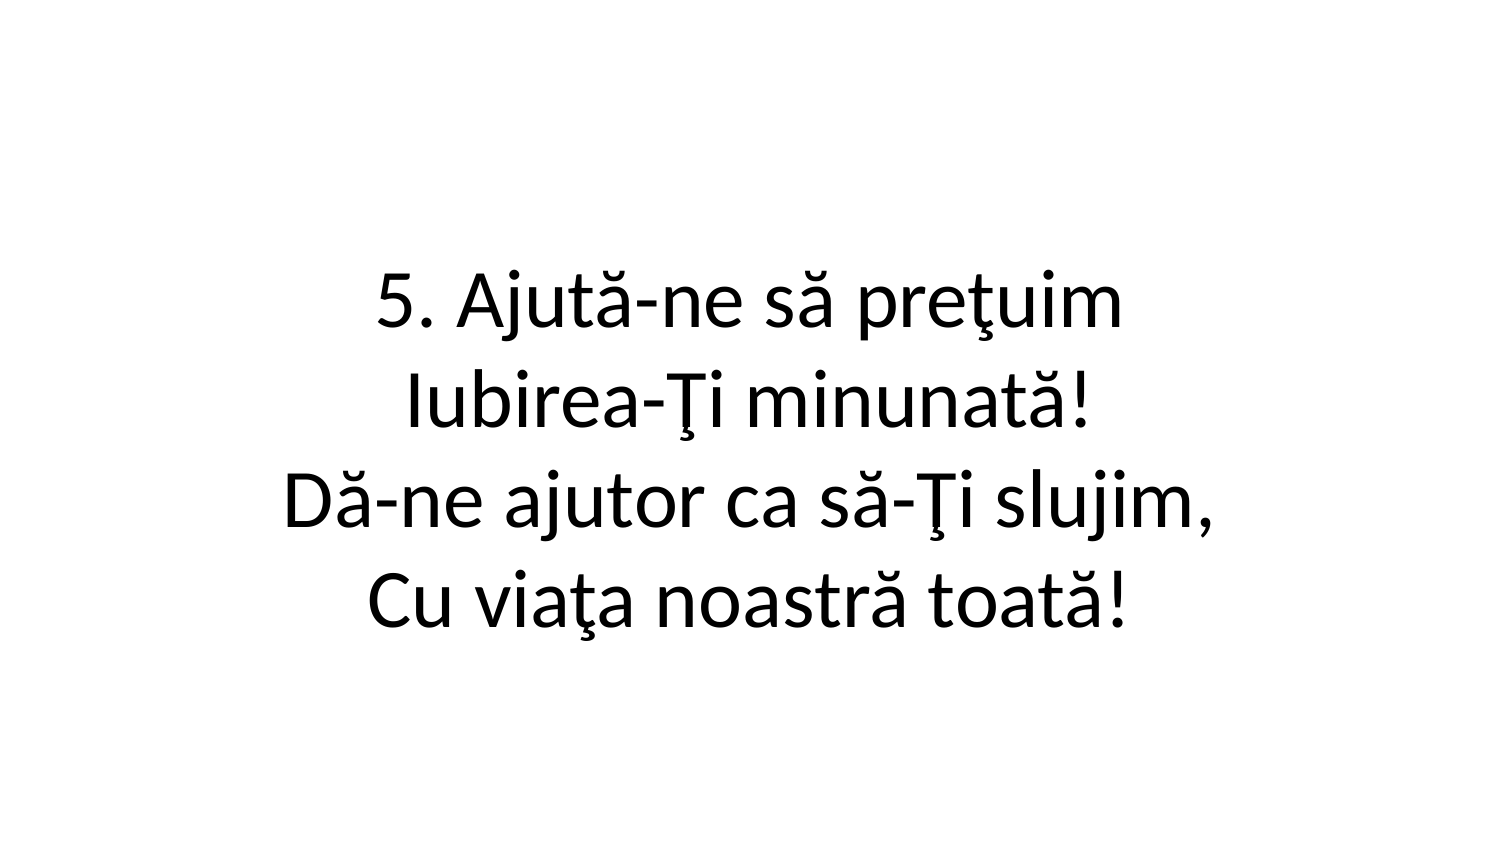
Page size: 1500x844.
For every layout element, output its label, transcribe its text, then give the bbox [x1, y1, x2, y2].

text_box 5. Ajută-ne să preţuim Iubirea-Ţi minunată! Dă-ne ajutor ca să-Ţi slujim, Cu viaţa noastră toată! [267, 192, 1232, 652]
